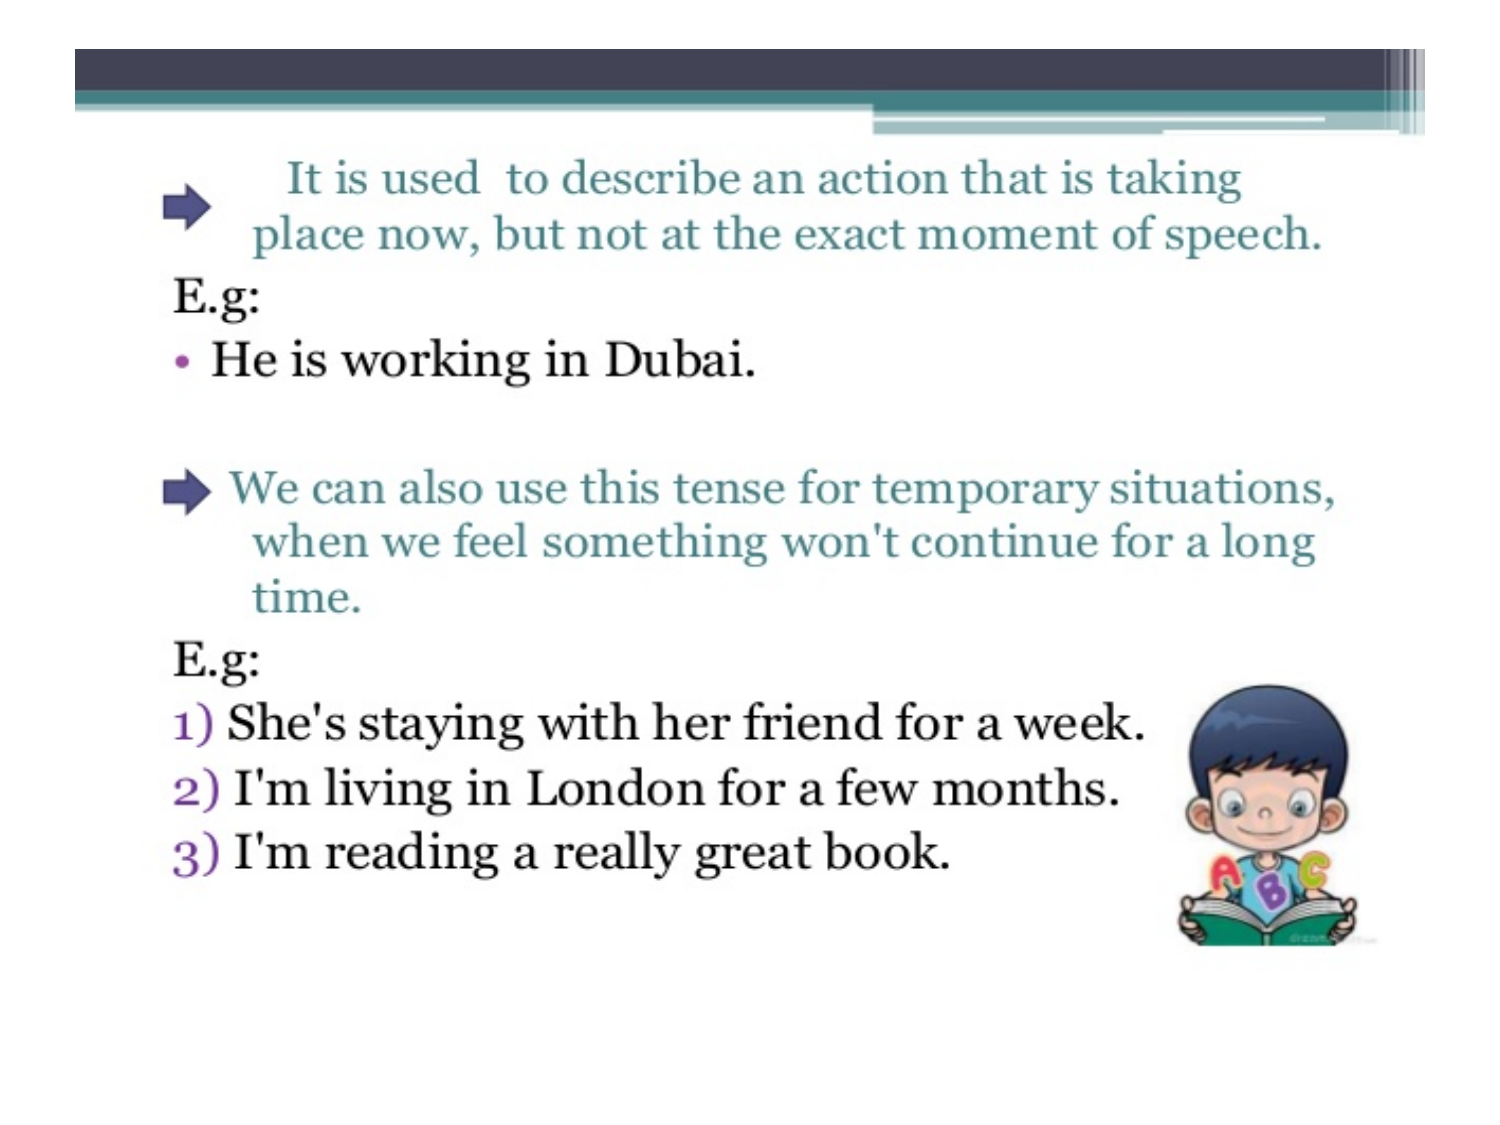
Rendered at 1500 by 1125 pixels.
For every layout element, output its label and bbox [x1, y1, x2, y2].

picture [74, 49, 1426, 1001]
